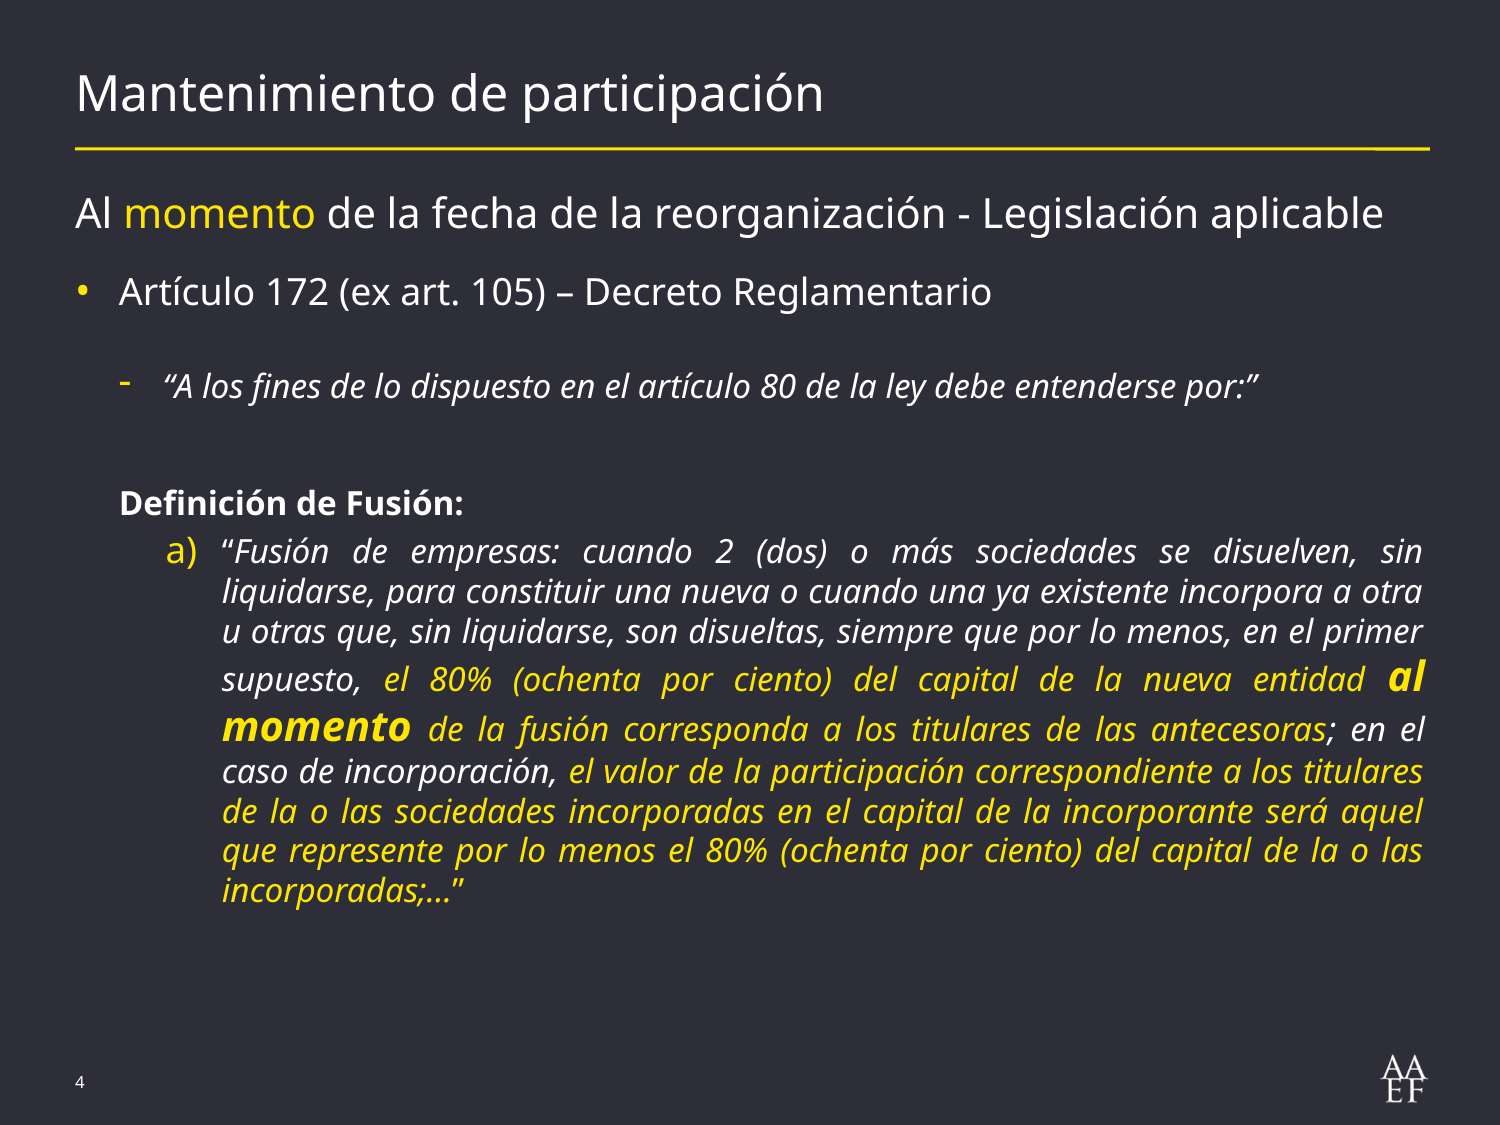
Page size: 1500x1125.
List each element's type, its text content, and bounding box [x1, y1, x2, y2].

list Al momento de la fecha de la reorganización - Legislación aplicable Artículo 172 (ex art. 105) – Decreto Reglamentario “A los fines de lo dispuesto en el artículo 80 de la ley debe entenderse por:” Definición de Fusión: “Fusión de empresas: cuando 2 (dos) o más sociedades se disuelven, sin liquidarse, para constituir una nueva o cuando una ya existente incorpora a otra u otras que, sin liquidarse, son disueltas, siempre que por lo menos, en el primer supuesto, el 80% (ochenta por ciento) del capital de la nueva entidad al momento de la fusión corresponda a los titulares de las antecesoras; en el caso de incorporación, el valor de la participación correspondiente a los titulares de la o las sociedades incorporadas en el capital de la incorporante será aquel que represente por lo menos el 80% (ochenta por ciento) del capital de la o las incorporadas;…” [75, 186, 1425, 999]
slide_number 4 [75, 1068, 184, 1099]
title Mantenimiento de participación [75, 48, 1425, 146]
picture [1369, 1050, 1436, 1104]
